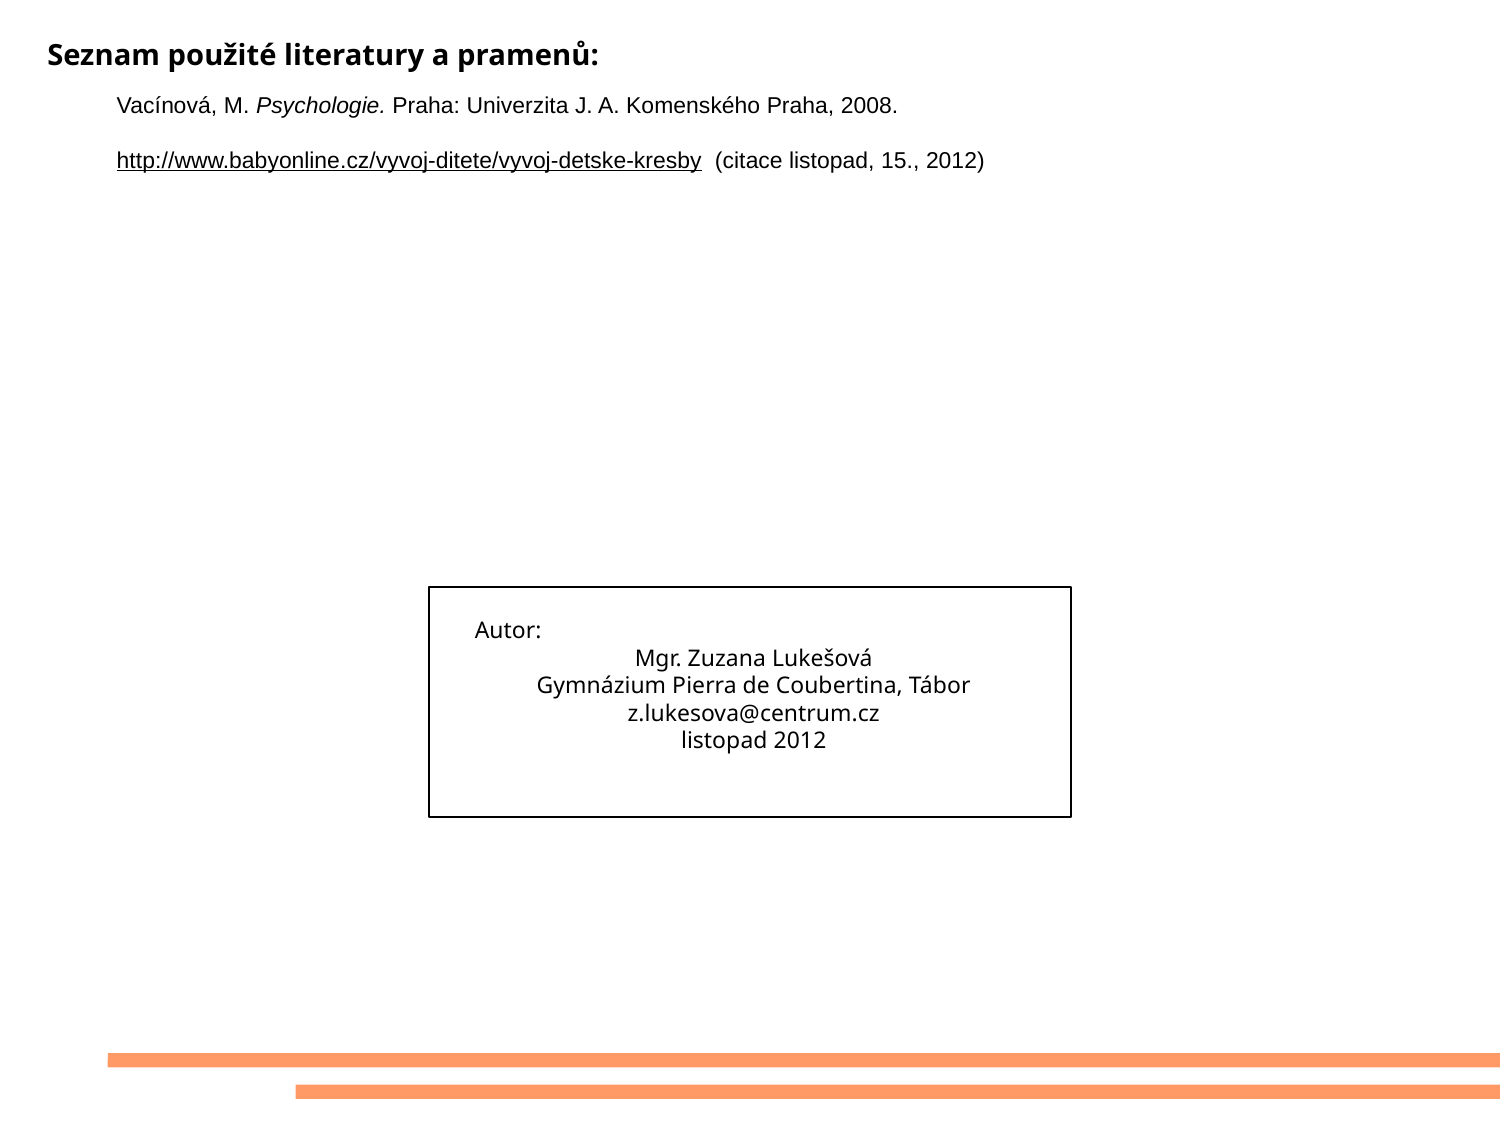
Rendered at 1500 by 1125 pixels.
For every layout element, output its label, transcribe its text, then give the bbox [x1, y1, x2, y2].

text_box [427, 585, 1073, 819]
text_box Autor: Mgr. Zuzana Lukešová Gymnázium Pierra de Coubertina, Tábor z.lukesova@centrum.cz listopad 2012 [461, 609, 1047, 761]
text_box Seznam použité literatury a pramenů: [33, 29, 762, 79]
text_box Vacínová, M. Psychologie. Praha: Univerzita J. A. Komenského Praha, 2008. http://www.babyonline.cz/vyvoj-ditete/vyvoj-detske-kresby (citace listopad, 15., 2012) d, 15., 2012) [103, 84, 1500, 236]
